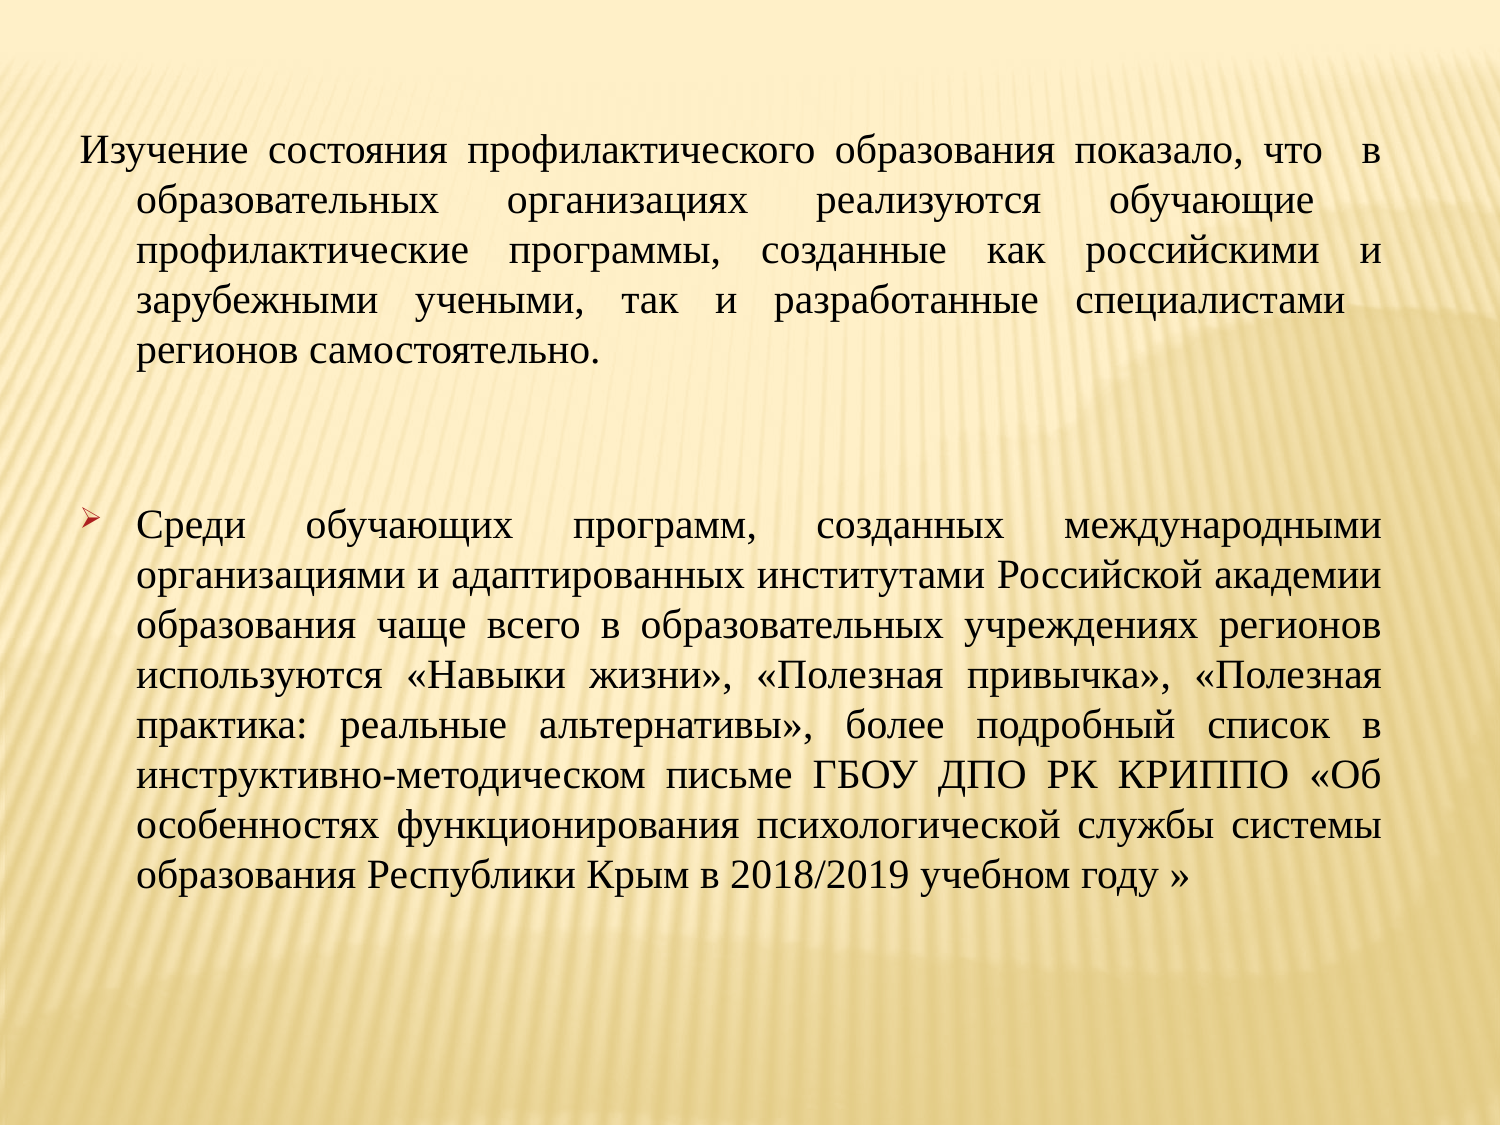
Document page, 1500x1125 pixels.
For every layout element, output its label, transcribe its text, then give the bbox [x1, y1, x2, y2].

text_box Изучение состояния профилактического образования показало, что в образовательных организациях реализуются обучающие профилактические программы, созданные как российскими и зарубежными учеными, так и разработанные специалистами регионов самостоятельно. Среди обучающих программ, созданных международными организациями и адаптированных институтами Российской академии образования чаще всего в образовательных учреждениях регионов используются «Навыки жизни», «Полезная привычка», «Полезная практика: реальные альтернативы», более подробный список в инструктивно-методическом письме ГБОУ ДПО РК КРИППО «Об особенностях функционирования психологической службы системы образования Республики Крым в 2018/2019 учебном году » [64, 66, 1397, 1086]
